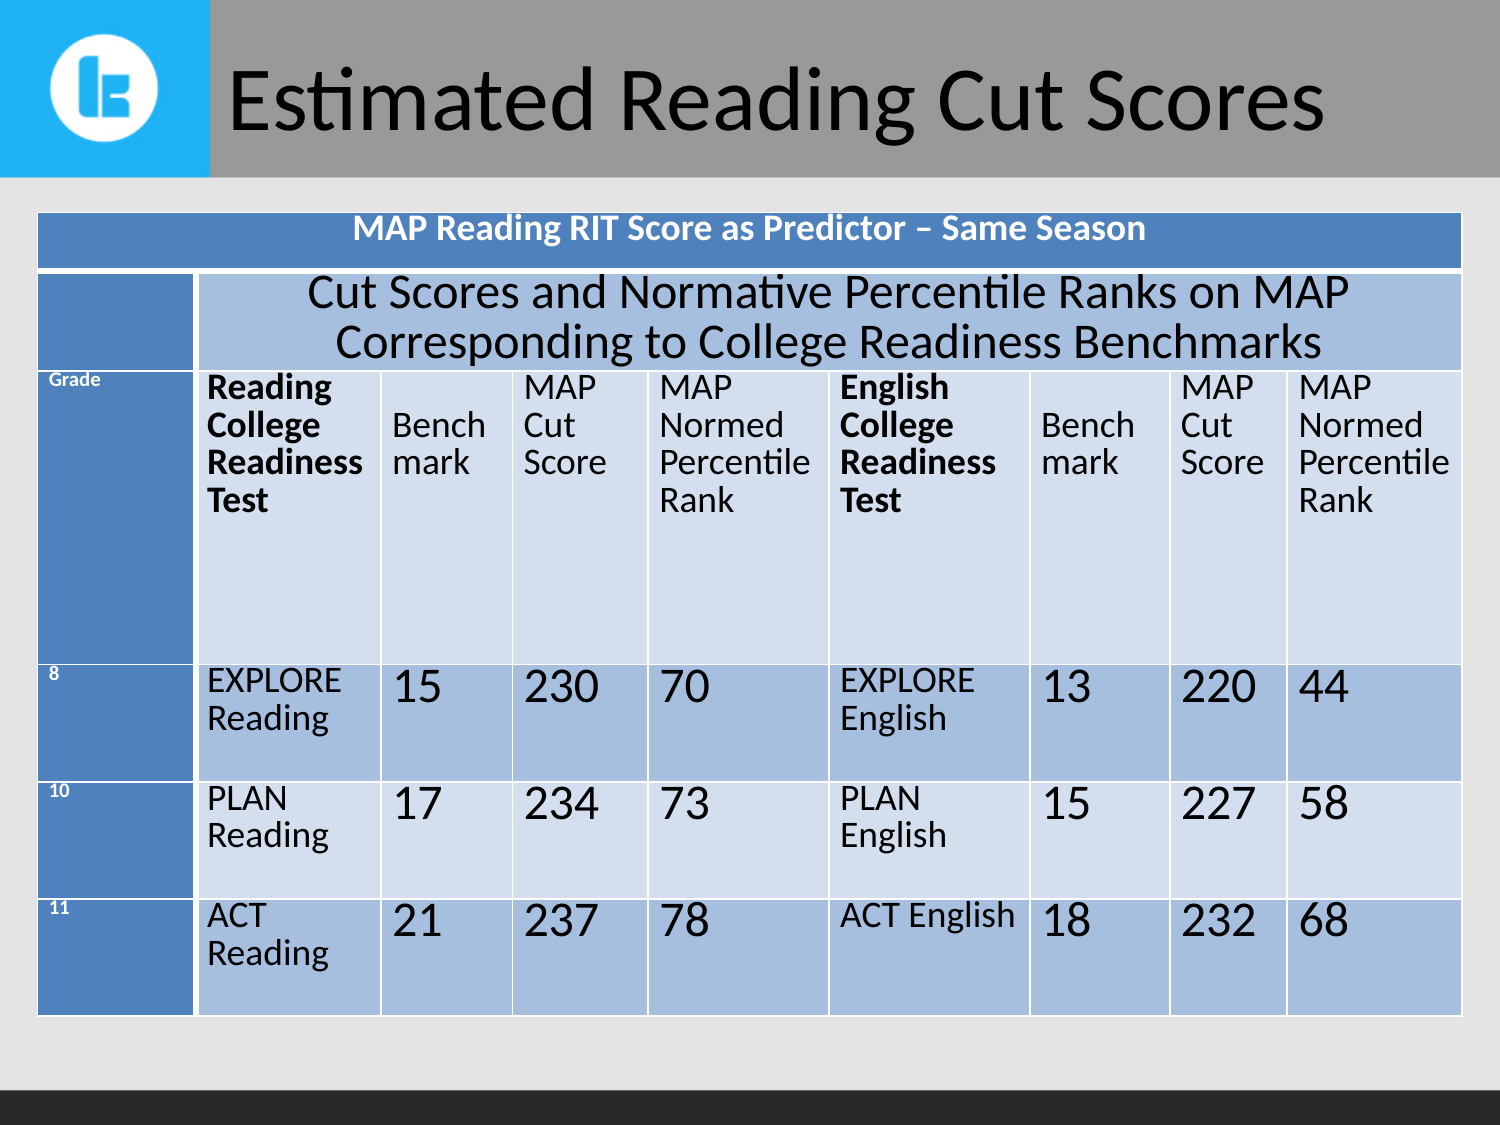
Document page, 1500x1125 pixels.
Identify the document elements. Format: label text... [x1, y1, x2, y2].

table_cell EXPLORE English [830, 665, 1029, 781]
picture [0, 0, 1500, 1125]
table_cell 13 [1031, 665, 1169, 781]
table_cell 78 [649, 900, 828, 1015]
table_cell 232 [1171, 900, 1286, 1015]
table_cell 11 [38, 900, 193, 1015]
table_cell 8 [38, 665, 193, 781]
table_header MAP Reading RIT Score as Predictor – Same Season [38, 213, 1461, 268]
table_cell Cut Scores and Normative Percentile Ranks on MAP Corresponding to College Readiness Benchmarks [199, 274, 1461, 370]
table_cell 237 [513, 900, 647, 1015]
title Estimated Reading Cut Scores [212, 0, 1438, 188]
table_cell Reading College Readiness Test [199, 372, 380, 664]
table_cell ACT English [830, 900, 1029, 1015]
table_cell PLAN English [830, 783, 1029, 898]
table_cell 21 [382, 900, 512, 1015]
table_cell English College Readiness Test [830, 372, 1029, 664]
table_cell ACT Reading [199, 900, 380, 1015]
table_cell MAP Cut Score [513, 372, 647, 664]
table_cell EXPLORE Reading [199, 665, 380, 781]
table_cell MAP Normed Percentile Rank [649, 372, 828, 664]
table_cell Grade [38, 372, 193, 664]
table_cell 15 [1031, 783, 1169, 898]
table_cell Benchmark [1031, 372, 1169, 664]
table_cell 17 [382, 783, 512, 898]
table_cell 18 [1031, 900, 1169, 1015]
table_cell 73 [649, 783, 828, 898]
table_cell 15 [382, 665, 512, 781]
table_cell [38, 274, 193, 370]
table_cell 234 [513, 783, 647, 898]
table_cell MAP Cut Score [1171, 372, 1286, 664]
table_cell MAP Normed Percentile Rank [1288, 372, 1461, 664]
table_cell 230 [513, 665, 647, 781]
table_cell 68 [1288, 900, 1461, 1015]
table_cell 227 [1171, 783, 1286, 898]
table_cell PLAN Reading [199, 783, 380, 898]
table_cell Benchmark [382, 372, 512, 664]
table_cell 10 [38, 783, 193, 898]
table_cell 58 [1288, 783, 1461, 898]
table_cell 220 [1171, 665, 1286, 781]
table_cell 44 [1288, 665, 1461, 781]
table_cell 70 [649, 665, 828, 781]
